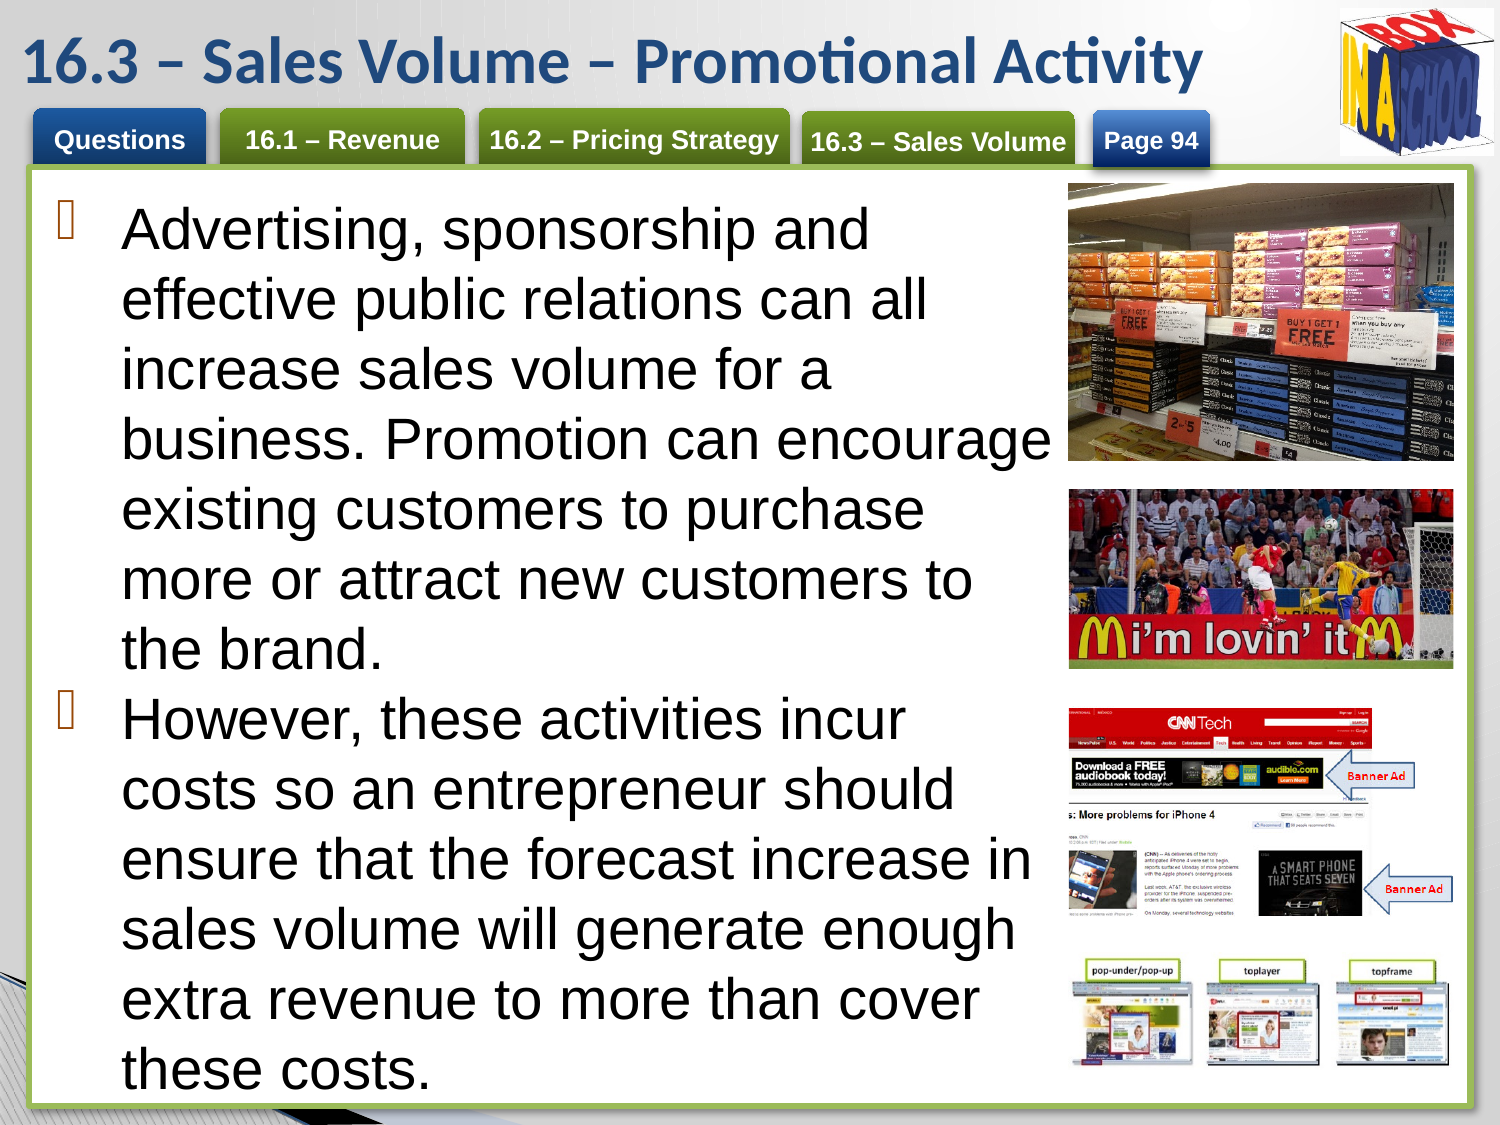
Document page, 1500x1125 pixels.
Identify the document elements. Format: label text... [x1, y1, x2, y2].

picture [1068, 183, 1454, 461]
picture [1068, 951, 1454, 1070]
title 16.3 – Sales Volume – Promotional Activity [5, 11, 1270, 102]
text_box Advertising, sponsorship and effective public relations can all increase sales volume for a business. Promotion can encourage existing customers to purchase more or attract new customers to the brand. However, these activities incur costs so an entrepreneur should ensure that the forecast increase in sales volume will generate enough extra revenue to more than cover these costs. [41, 183, 1069, 1109]
picture [1068, 489, 1454, 669]
picture [281, 1114, 303, 1125]
picture [1068, 705, 1454, 918]
text_box Page 94 [1092, 109, 1211, 167]
picture [1340, 8, 1495, 156]
